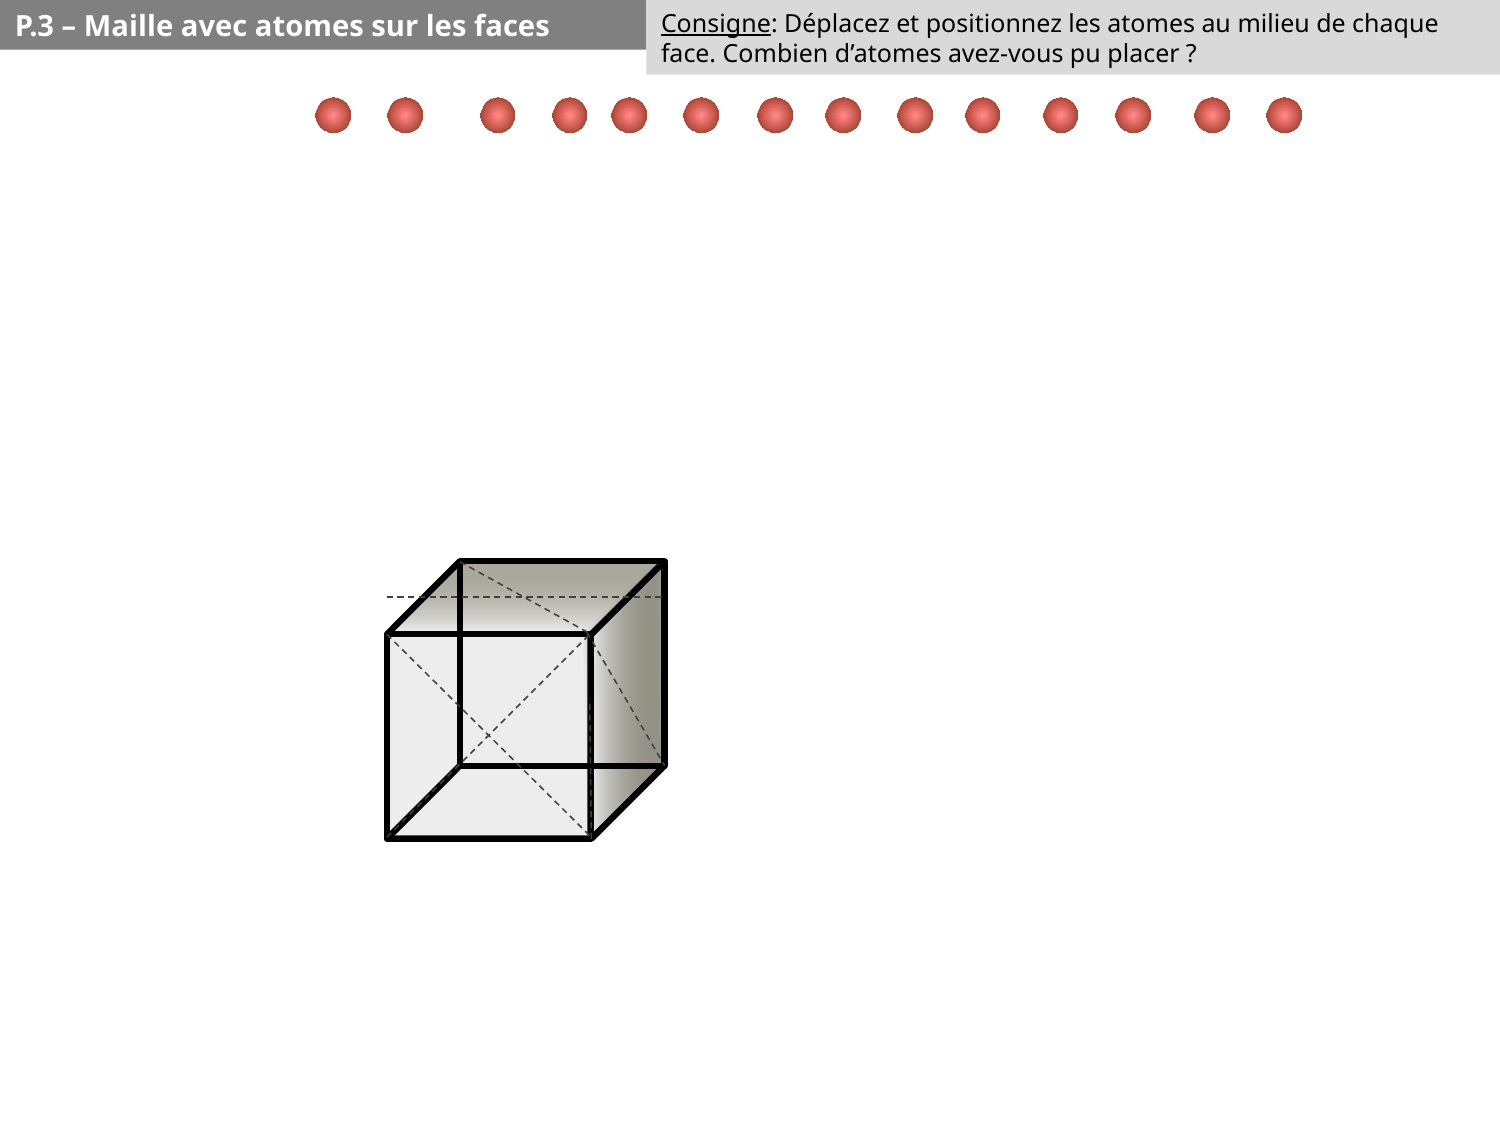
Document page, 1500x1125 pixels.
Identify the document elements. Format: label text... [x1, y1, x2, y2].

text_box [386, 560, 665, 839]
text_box [609, 95, 649, 135]
text_box [895, 95, 935, 135]
text_box [385, 95, 425, 135]
text_box [550, 95, 589, 135]
text_box [478, 95, 517, 135]
text_box [755, 95, 795, 135]
text_box P.3 – Maille avec atomes sur les faces [0, 0, 646, 50]
text_box [962, 95, 1002, 135]
text_box [1192, 95, 1232, 135]
text_box [1041, 95, 1081, 135]
text_box [1264, 95, 1304, 135]
text_box [681, 95, 721, 135]
text_box [313, 95, 353, 135]
text_box [823, 95, 863, 135]
text_box Consigne: Déplacez et positionnez les atomes au milieu de chaque face. Combien d’atomes avez-vous pu placer ? [646, 0, 1500, 75]
text_box [1113, 95, 1153, 135]
